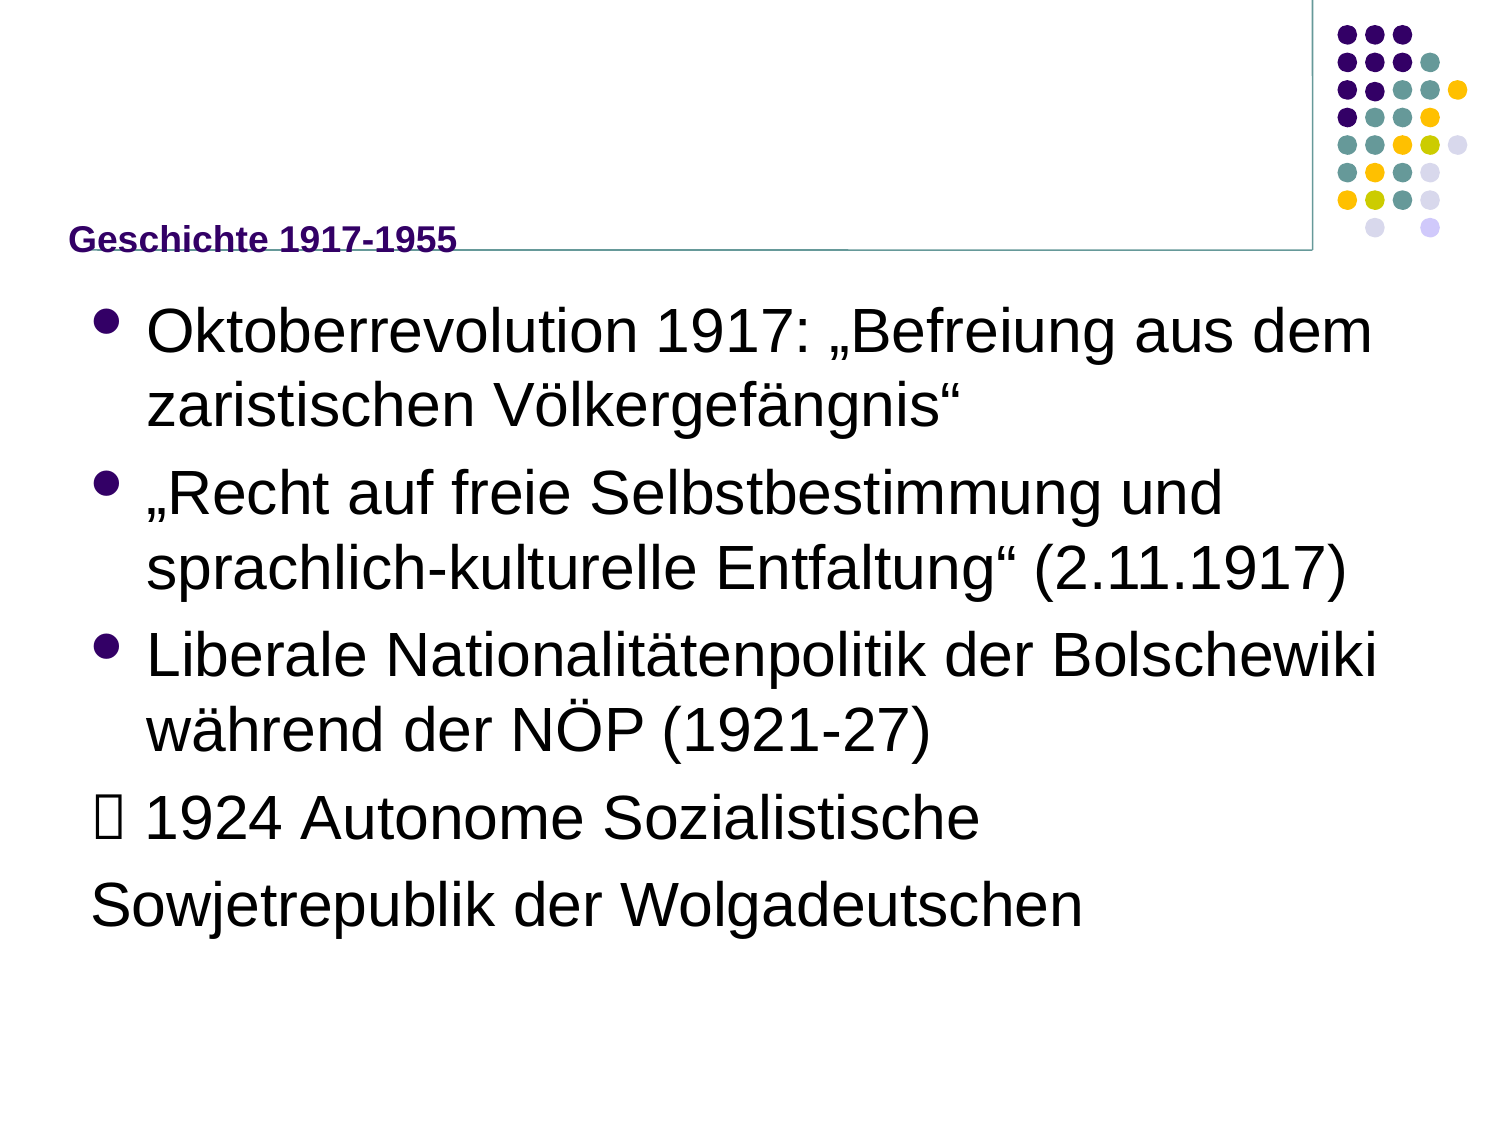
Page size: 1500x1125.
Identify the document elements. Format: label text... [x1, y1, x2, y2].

list Oktoberrevolution 1917: „Befreiung aus dem zaristischen Völkergefängnis“ „Recht auf freie Selbstbestimmung und sprachlich-kulturelle Entfaltung“ (2.11.1917) Liberale Nationalitätenpolitik der Bolschewiki während der NÖP (1921-27)  1924 Autonome Sozialistische Sowjetrepublik der Wolgadeutschen [74, 281, 1426, 1006]
title Geschichte 1917-1955 [52, 160, 1404, 313]
